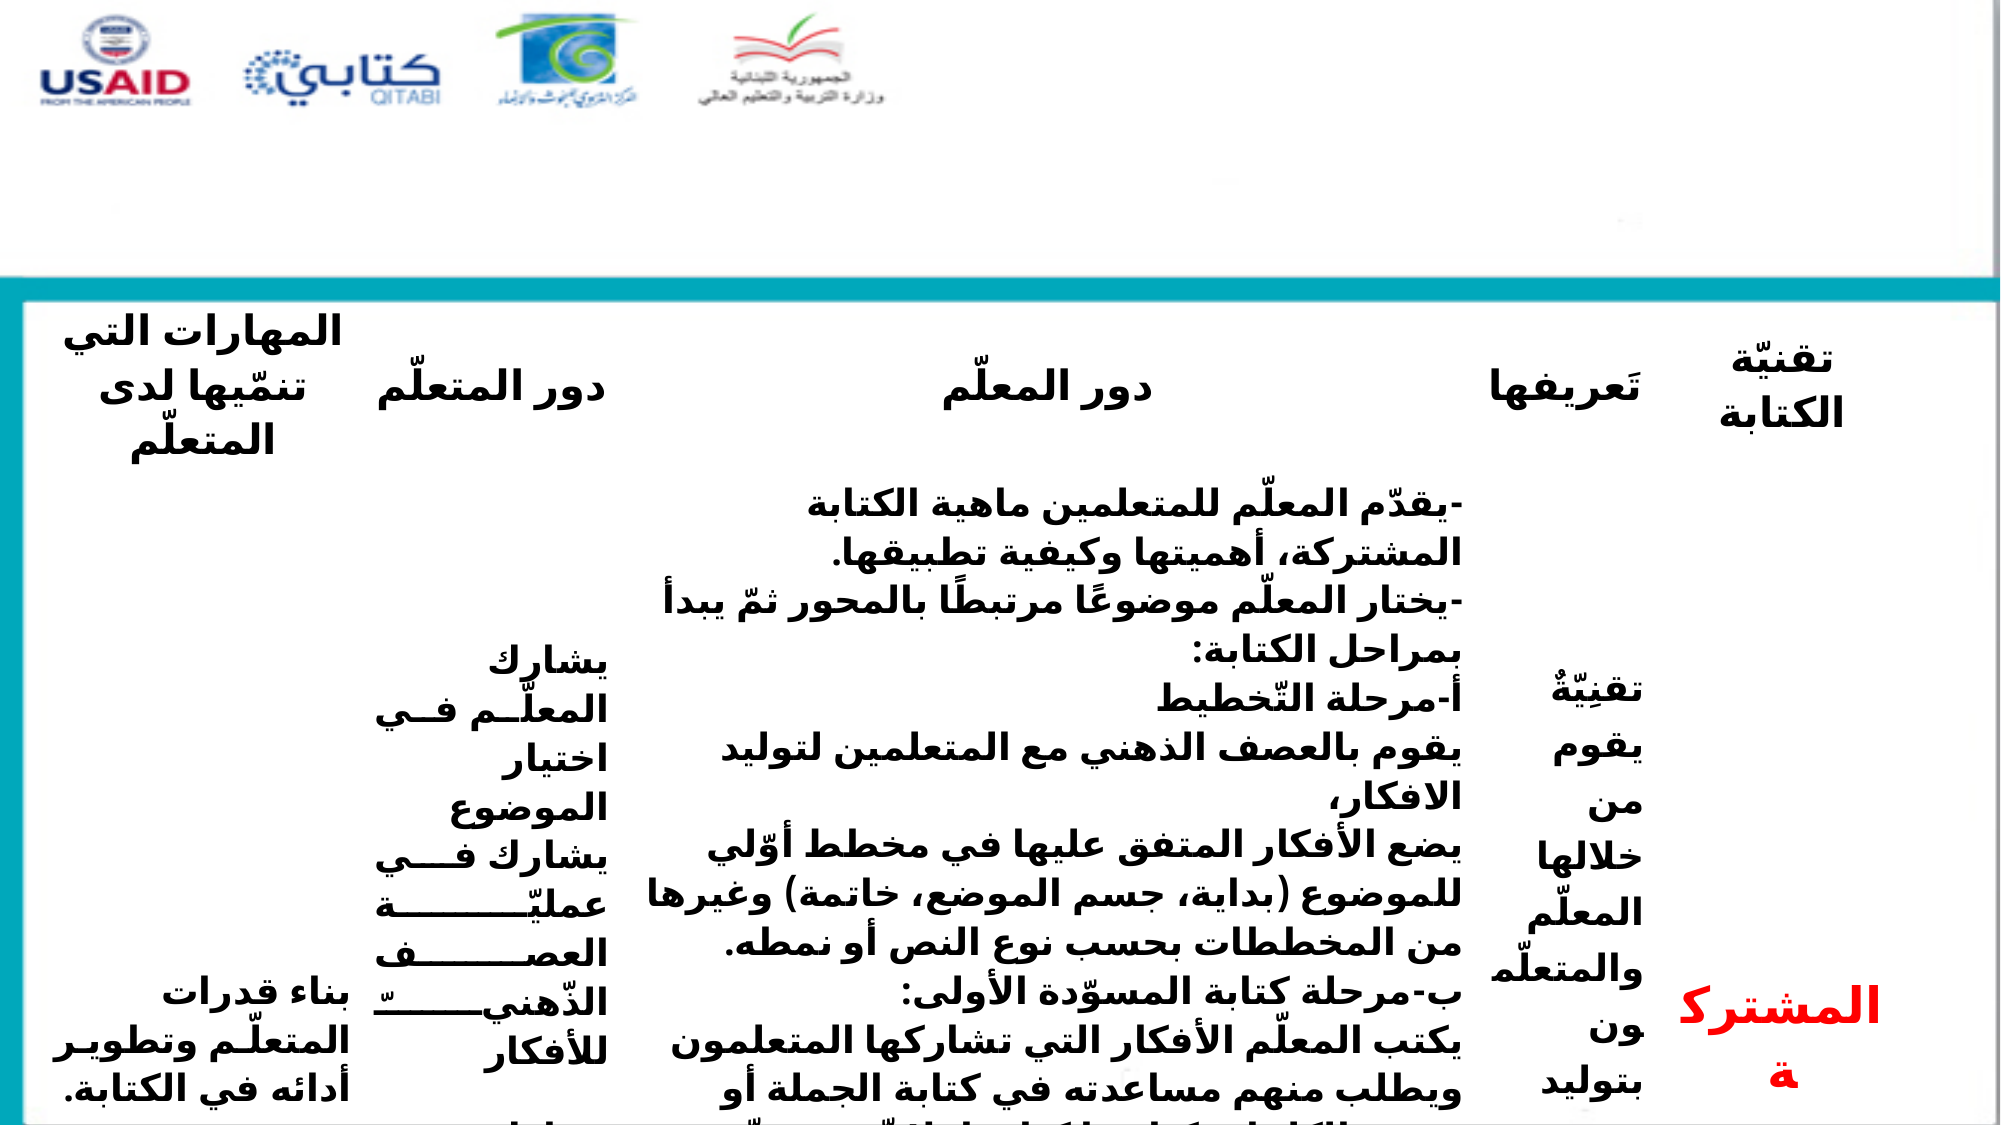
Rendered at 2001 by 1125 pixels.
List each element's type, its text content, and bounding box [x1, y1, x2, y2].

table_header تَعريفها [1475, 303, 1656, 477]
table_cell المشتركة [1656, 477, 1909, 1125]
table_header دور المتعلّم [363, 303, 620, 477]
table_cell -يقدّم المعلّم للمتعلمين ماهية الكتابة المشتركة، أهميتها وكيفية تطبيقها. -يختار المعلّم موضوعًا مرتبطًا بالمحور ثمّ يبدأ بمراحل الكتابة: أ-مرحلة التّخطيط يقوم بالعصف الذهني مع المتعلمين لتوليد الافكار، يضع الأفكار المتفق عليها في مخطط أوّلي للموضوع (بداية، جسم الموضع، خاتمة) وغيرها من المخططات بحسب نوع النص أو نمطه. ب-مرحلة كتابة المسوّدة الأولى: يكتب المعلّم الأفكار التي تشاركها المتعلمون ويطلب منهم مساعدته في كتابة الجملة أو تهجئة الكلمات كتابتها كتابة إملائيّة ونحويّة سليمة. ج-مرحلة المراجعة: يتوقف ويقرأ ما كتبه مع المتعلّمين بهدف المراجعة وإضافة التفاصيل أو حذف الأفكار المكررة، تحسين الجمل من حيث تسلسلها وترابطها لمزيد من الوضوح والتّعبير السّليم. د-مرحلة التّدقيق اللّغويّ: يتوقف ويقرأ ما كتبه مع المتعلّمين بهدف مراجعة الأخطاء الاملائيّة والنّحويّة المطلوبة في صفّهم. [620, 477, 1475, 1125]
table_header دور المعلّم [620, 303, 1475, 477]
table_cell بناء قدرات المتعلّم وتطوير أدائه في الكتابة. [43, 477, 363, 1125]
picture [0, 0, 2001, 1125]
table_cell تقنِيّةٌ يقوم من خلالها المعلّم والمتعلّمون بتوليد محتوى الكتابة معًا بطريقة بنّاءة. [1475, 477, 1656, 1125]
table_cell يشارك المعلّم في اختيار الموضوع يشارك في عمليّة العصف الذّهنيّ للأفكار يشارك مع المعلّم في كتابة الأفكار وتوسيع الجمل وكتابة الكلمات. [363, 477, 620, 1125]
table_header تقنيّة الكتابة [1656, 303, 1909, 477]
table_header المهارات التي تنمّيها لدى المتعلّم [43, 303, 363, 477]
